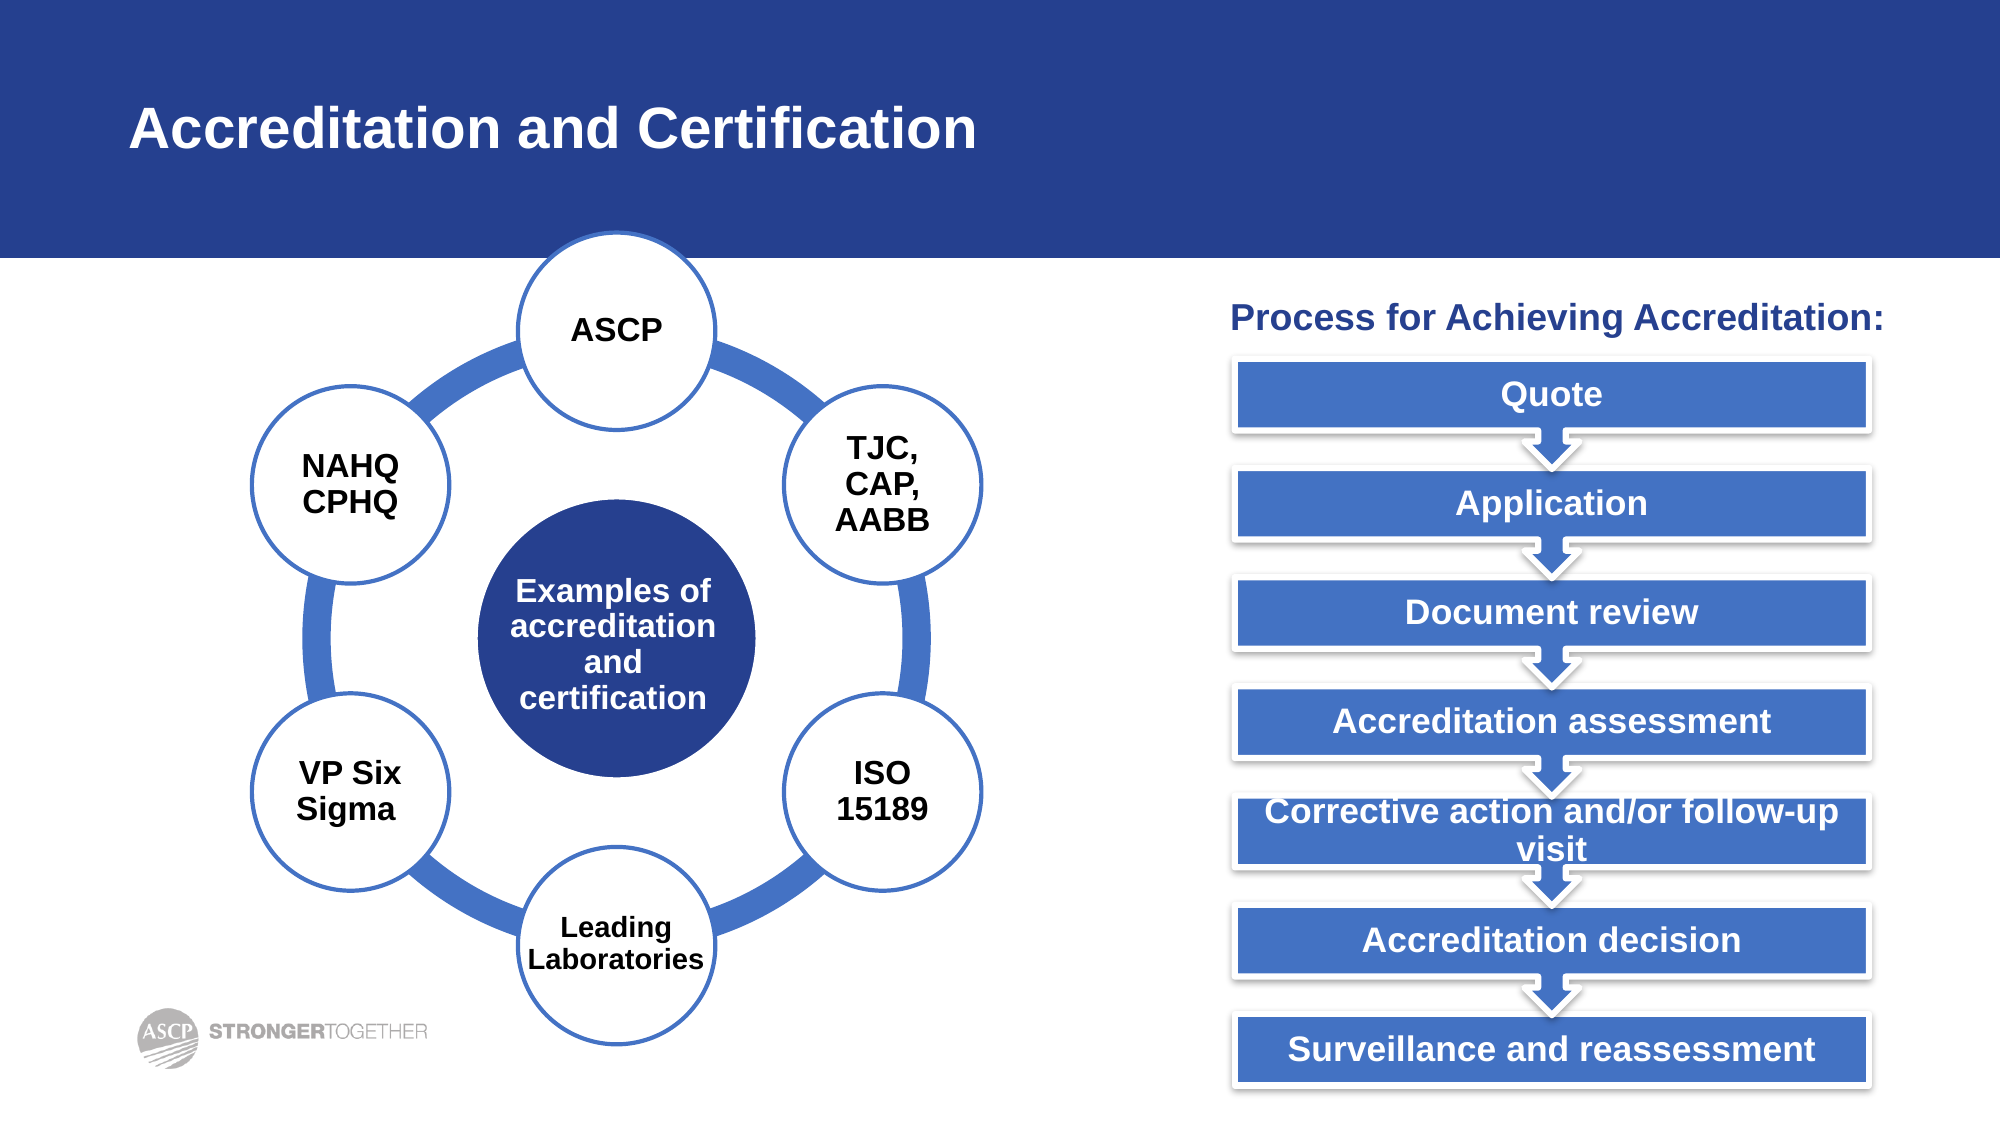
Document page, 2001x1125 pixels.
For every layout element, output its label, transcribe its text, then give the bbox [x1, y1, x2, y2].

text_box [1234, 358, 1870, 1086]
title Accreditation and Certification [107, 85, 994, 175]
picture [137, 1008, 427, 1069]
text_box Process for Achieving Accreditation: [1215, 285, 2000, 346]
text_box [251, 232, 982, 1045]
